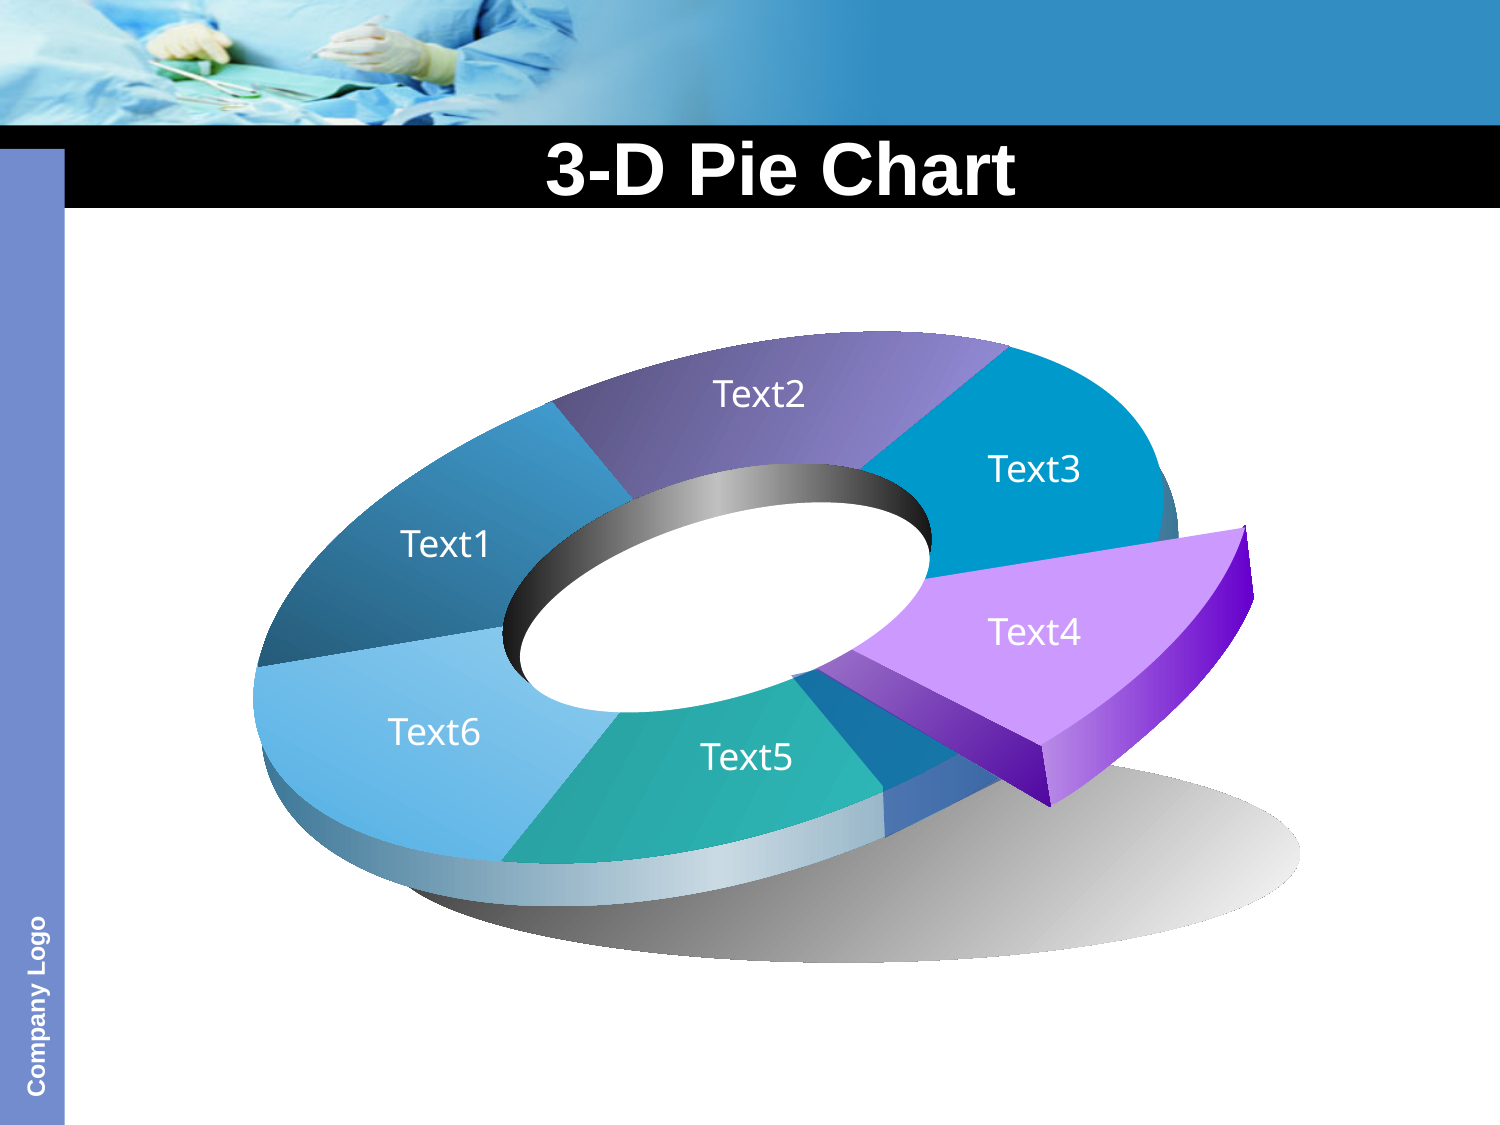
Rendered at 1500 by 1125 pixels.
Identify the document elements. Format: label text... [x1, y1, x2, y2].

picture [0, 0, 1500, 125]
title 3-D Pie Chart [62, 124, 1500, 206]
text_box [232, 327, 1301, 963]
